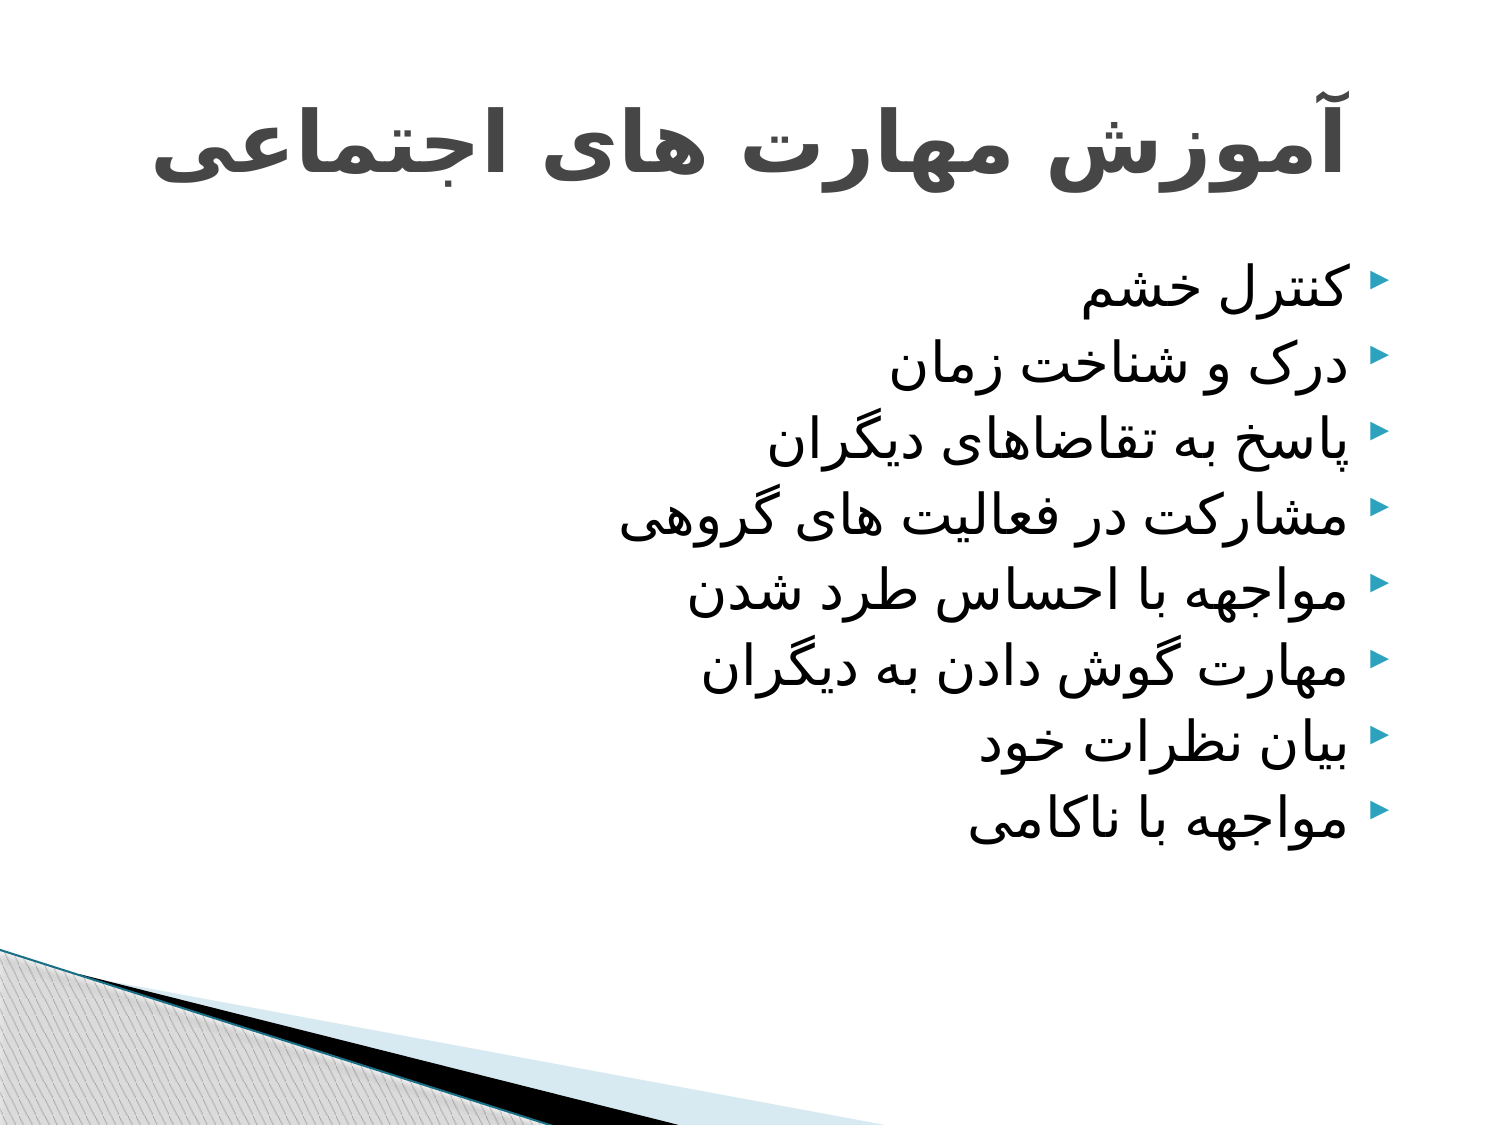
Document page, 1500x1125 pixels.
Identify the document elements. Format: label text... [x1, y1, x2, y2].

list کنترل خشم درک و شناخت زمان پاسخ به تقاضاهای دیگران مشارکت در فعالیت های گروهی مواجهه با احساس طرد شدن مهارت گوش دادن به دیگران بیان نظرات خود مواجهه با ناکامی [75, 243, 1425, 986]
title آموزش مهارت های اجتماعی [75, 45, 1425, 233]
